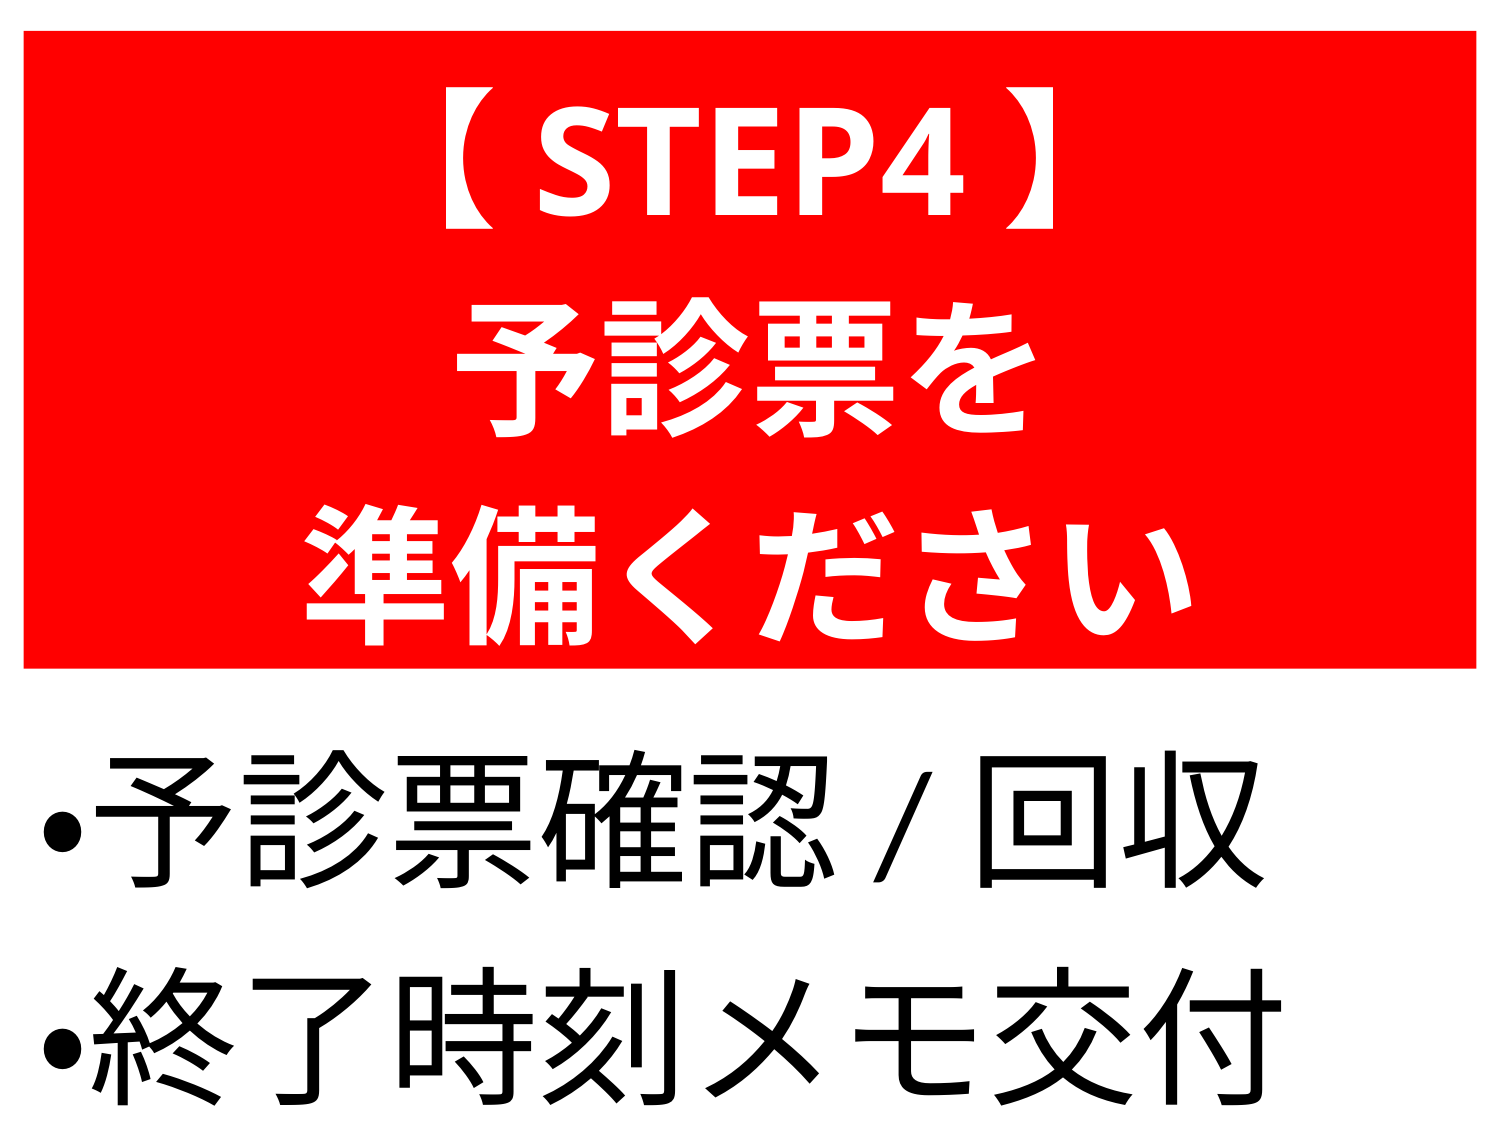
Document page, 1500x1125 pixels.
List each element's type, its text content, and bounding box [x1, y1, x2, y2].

text_box 【STEP4】 予診票を 準備ください [21, 29, 1479, 671]
text_box ・予診票確認/回収 ・終了時刻メモ交付 [23, 682, 1304, 1125]
